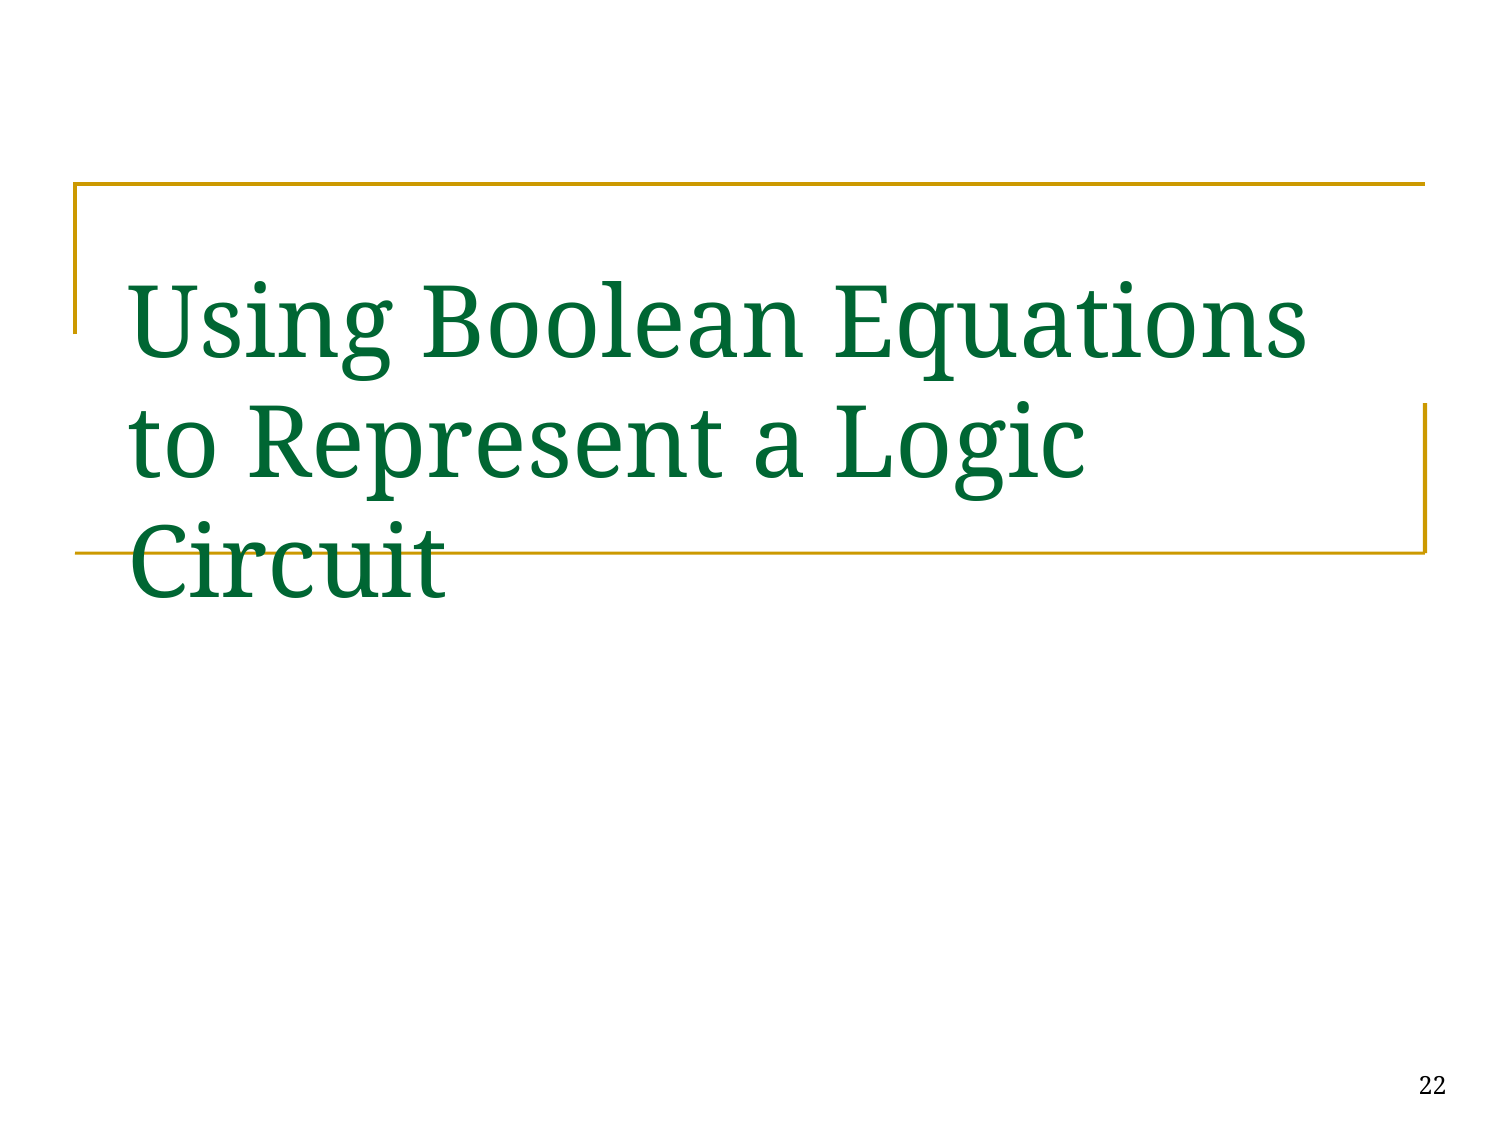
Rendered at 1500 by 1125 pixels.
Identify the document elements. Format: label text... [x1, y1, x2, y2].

title Using Boolean Equations to Represent a Logic Circuit [112, 249, 1413, 538]
slide_number 22 [1111, 1036, 1462, 1112]
